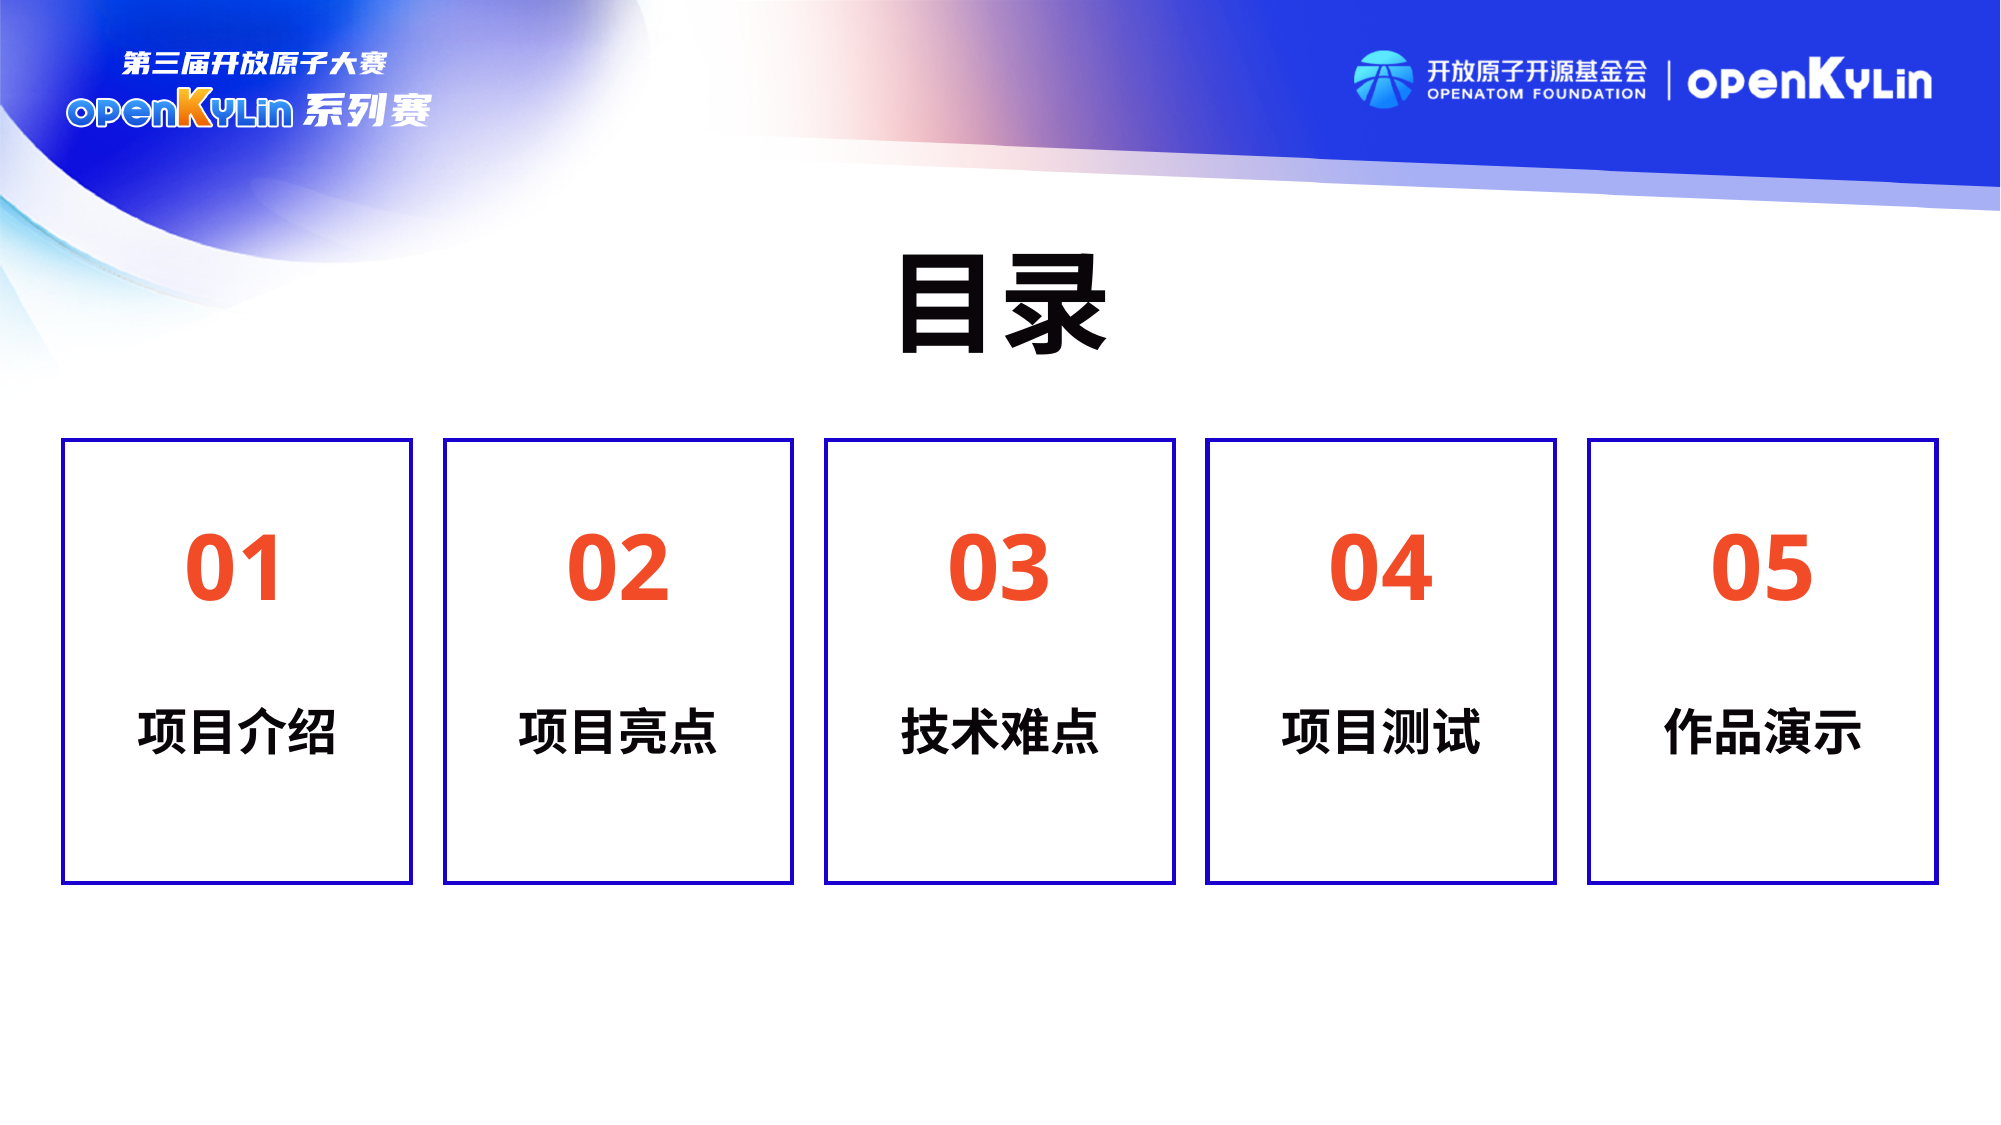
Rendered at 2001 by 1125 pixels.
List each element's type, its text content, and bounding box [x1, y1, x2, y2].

text_box 作品演示 [1589, 684, 1937, 783]
picture [0, 0, 2001, 1125]
text_box 03 [826, 461, 1174, 679]
text_box 目录 [137, 191, 1863, 410]
text_box [444, 679, 793, 684]
text_box 项目亮点 [444, 684, 793, 783]
text_box [1588, 439, 1938, 884]
text_box 02 [444, 461, 793, 679]
text_box 05 [1589, 461, 1937, 679]
text_box 04 [1207, 461, 1556, 679]
text_box 项目介绍 [63, 684, 411, 783]
text_box [444, 783, 793, 884]
text_box 技术难点 [826, 684, 1174, 783]
text_box [444, 439, 793, 461]
text_box 项目测试 [1207, 684, 1556, 783]
text_box [825, 439, 1175, 884]
text_box [62, 439, 412, 884]
text_box 01 [63, 461, 411, 679]
text_box [1206, 439, 1556, 884]
